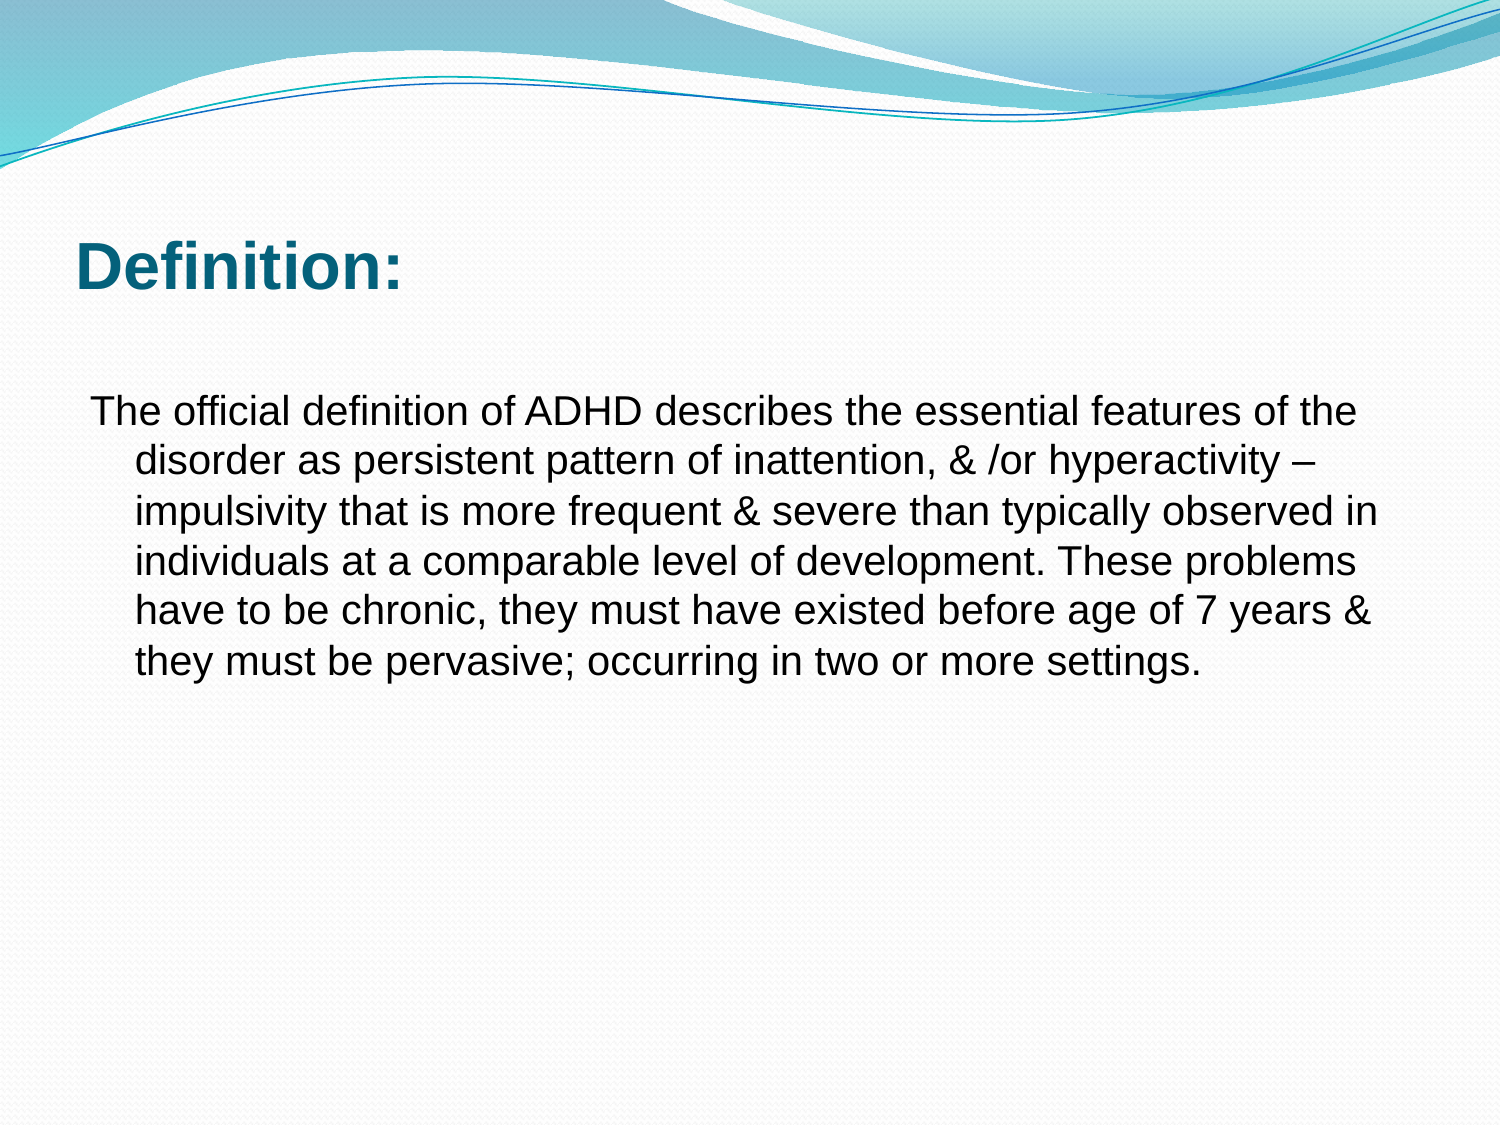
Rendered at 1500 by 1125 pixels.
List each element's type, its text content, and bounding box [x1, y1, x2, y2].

title Definition: [75, 115, 1425, 303]
list The official definition of ADHD describes the essential features of the disorder as persistent pattern of inattention, & /or hyperactivity – impulsivity that is more frequent & severe than typically observed in individuals at a comparable level of development. These problems have to be chronic, they must have existed before age of 7 years & they must be pervasive; occurring in two or more settings. [75, 317, 1425, 1038]
